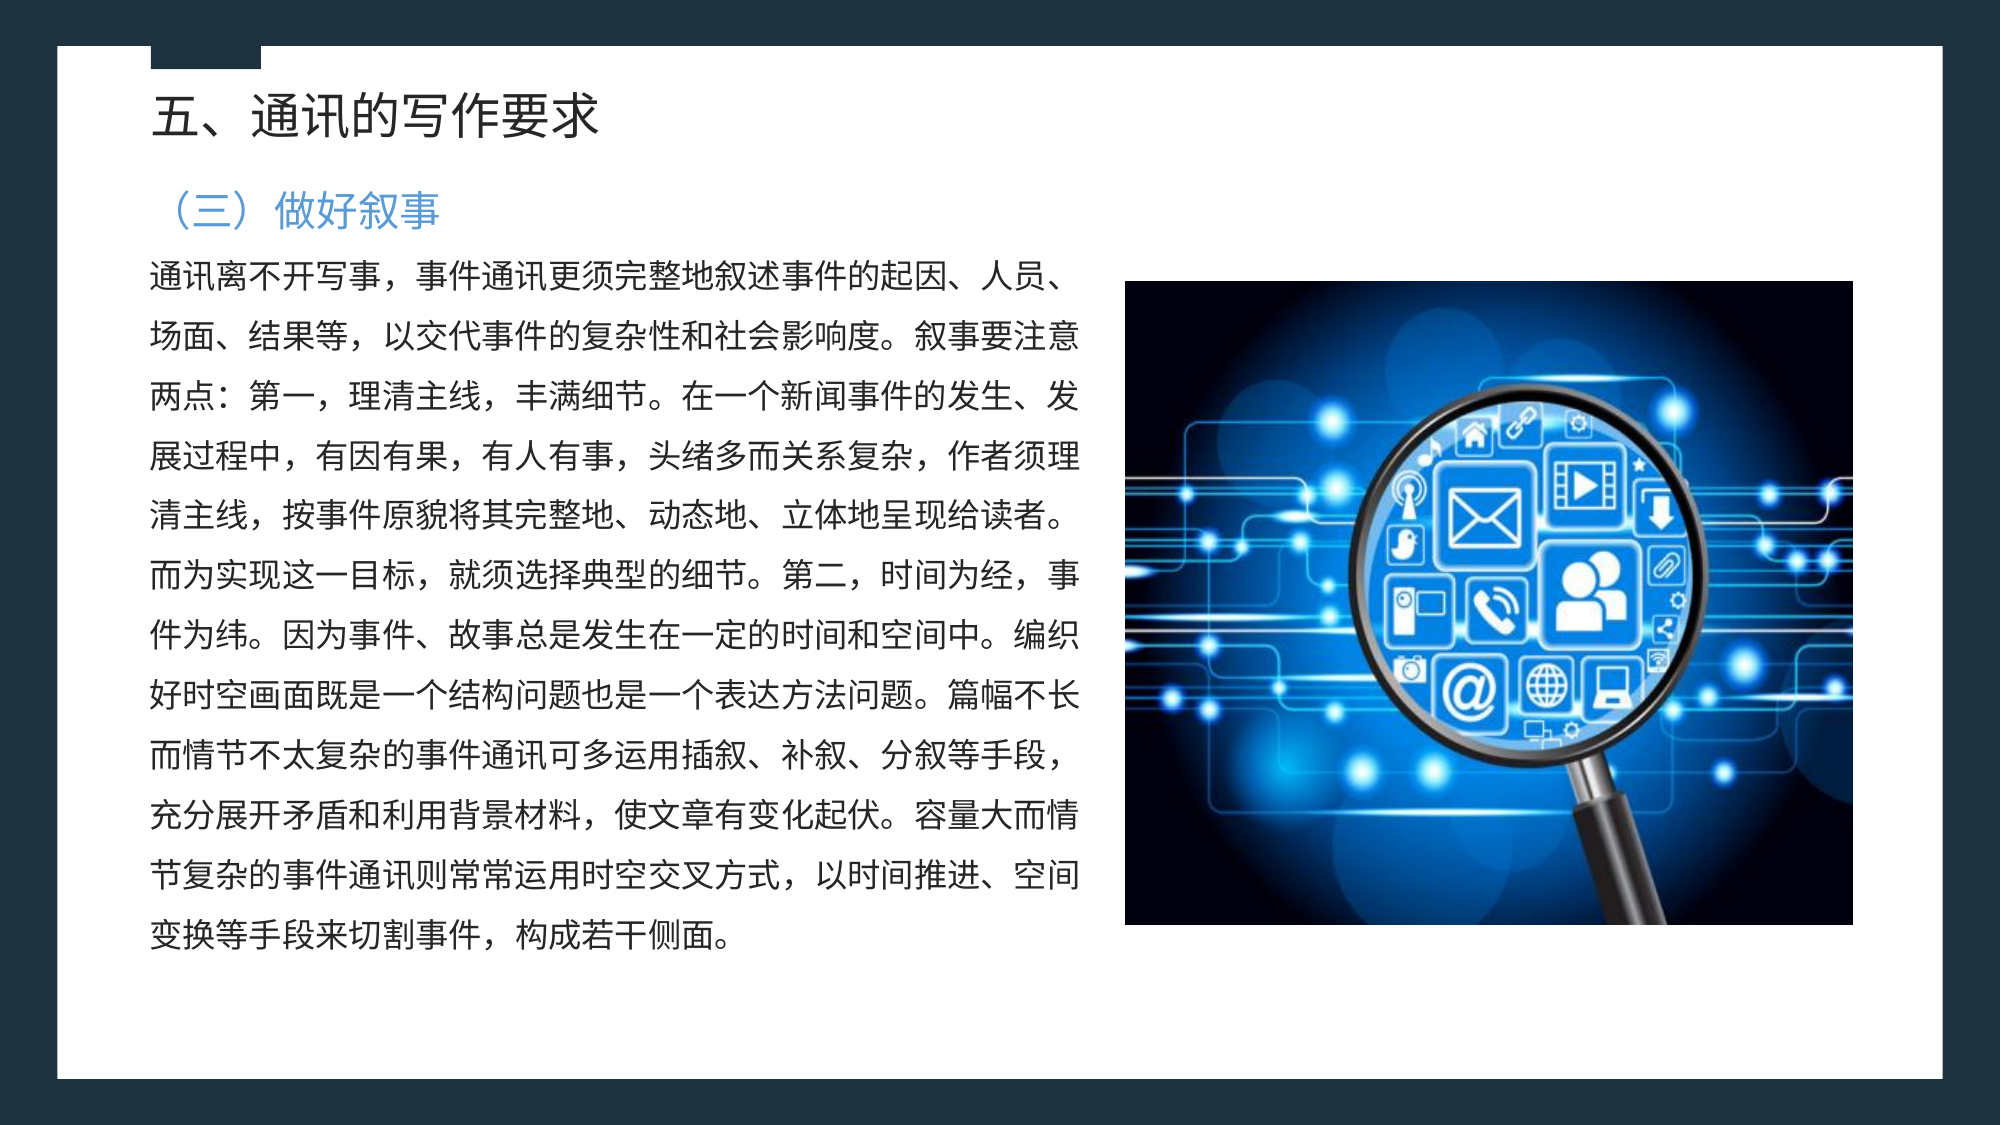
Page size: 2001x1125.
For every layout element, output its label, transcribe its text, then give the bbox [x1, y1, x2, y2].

text_box 五、通讯的写作要求 [150, 77, 846, 152]
picture [1125, 281, 1853, 925]
text_box （三）做好叙事 通讯离不开写事，事件通讯更须完整地叙述事件的起因、人员、场面、结果等，以交代事件的复杂性和社会影响度。叙事要注意两点：第一，理清主线，丰满细节。在一个新闻事件的发生、发展过程中，有因有果，有人有事，头绪多而关系复杂，作者须理 清主线，按事件原貌将其完整地、动态地、立体地呈现给读者。而为实现这一目标，就须选择典型的细节。第二，时间为经，事件为纬。因为事件、故事总是发生在一定的时间和空间中。编织好时空画面既是一个结构问题也是一个表达方法问题。篇幅不长而情节不太复杂的事件通讯可多运用插叙、补叙、分叙等手段，充分展开矛盾和利用背景材料，使文章有变化起伏。容量大而情节复杂的事件通讯则常常运用时空交叉方式，以时间推进、空间变换等手段来切割事件，构成若干侧面。 [134, 152, 1126, 962]
